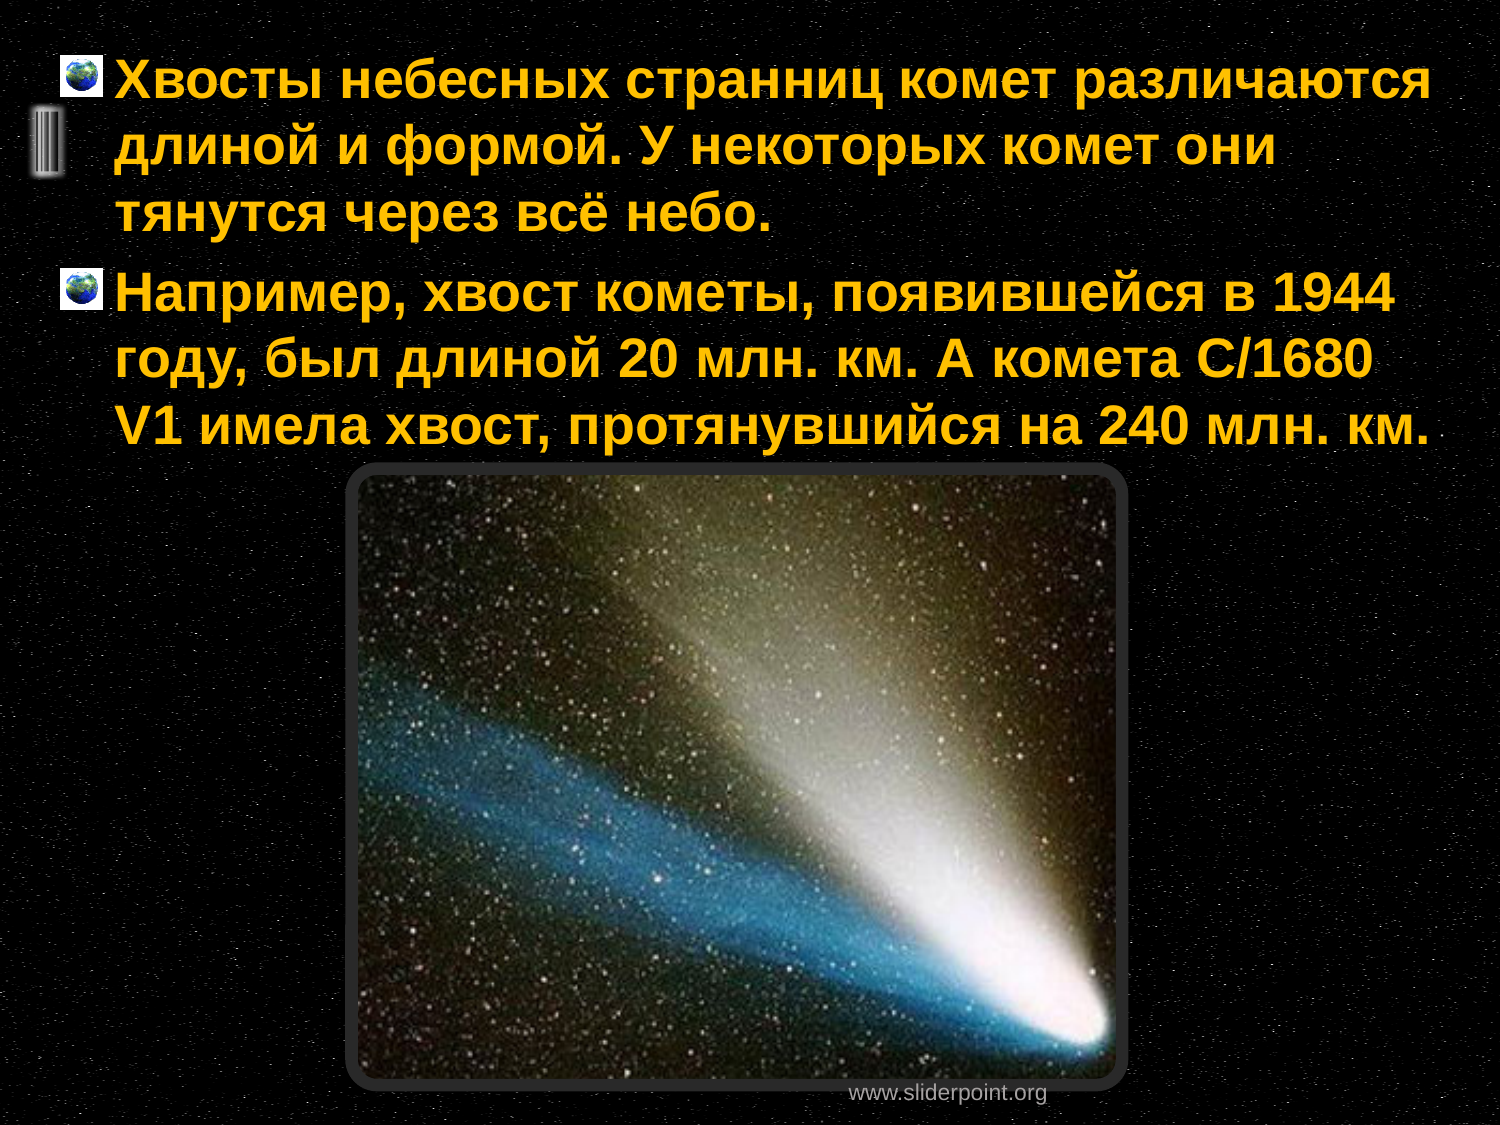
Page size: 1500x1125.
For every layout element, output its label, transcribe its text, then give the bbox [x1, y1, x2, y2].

footer www.sliderpoint.org [150, 1052, 1063, 1113]
list Хвосты небесных странниц комет различаются длиной и формой. У некоторых комет они тянутся через всё небо. Например, хвост кометы, появившейся в 1944 году, был длиной 20 млн. км. А комета C/1680 V1 имела хвост, протянувшийся на 240 млн. км. [34, 34, 1466, 481]
picture [0, 0, 1500, 1125]
